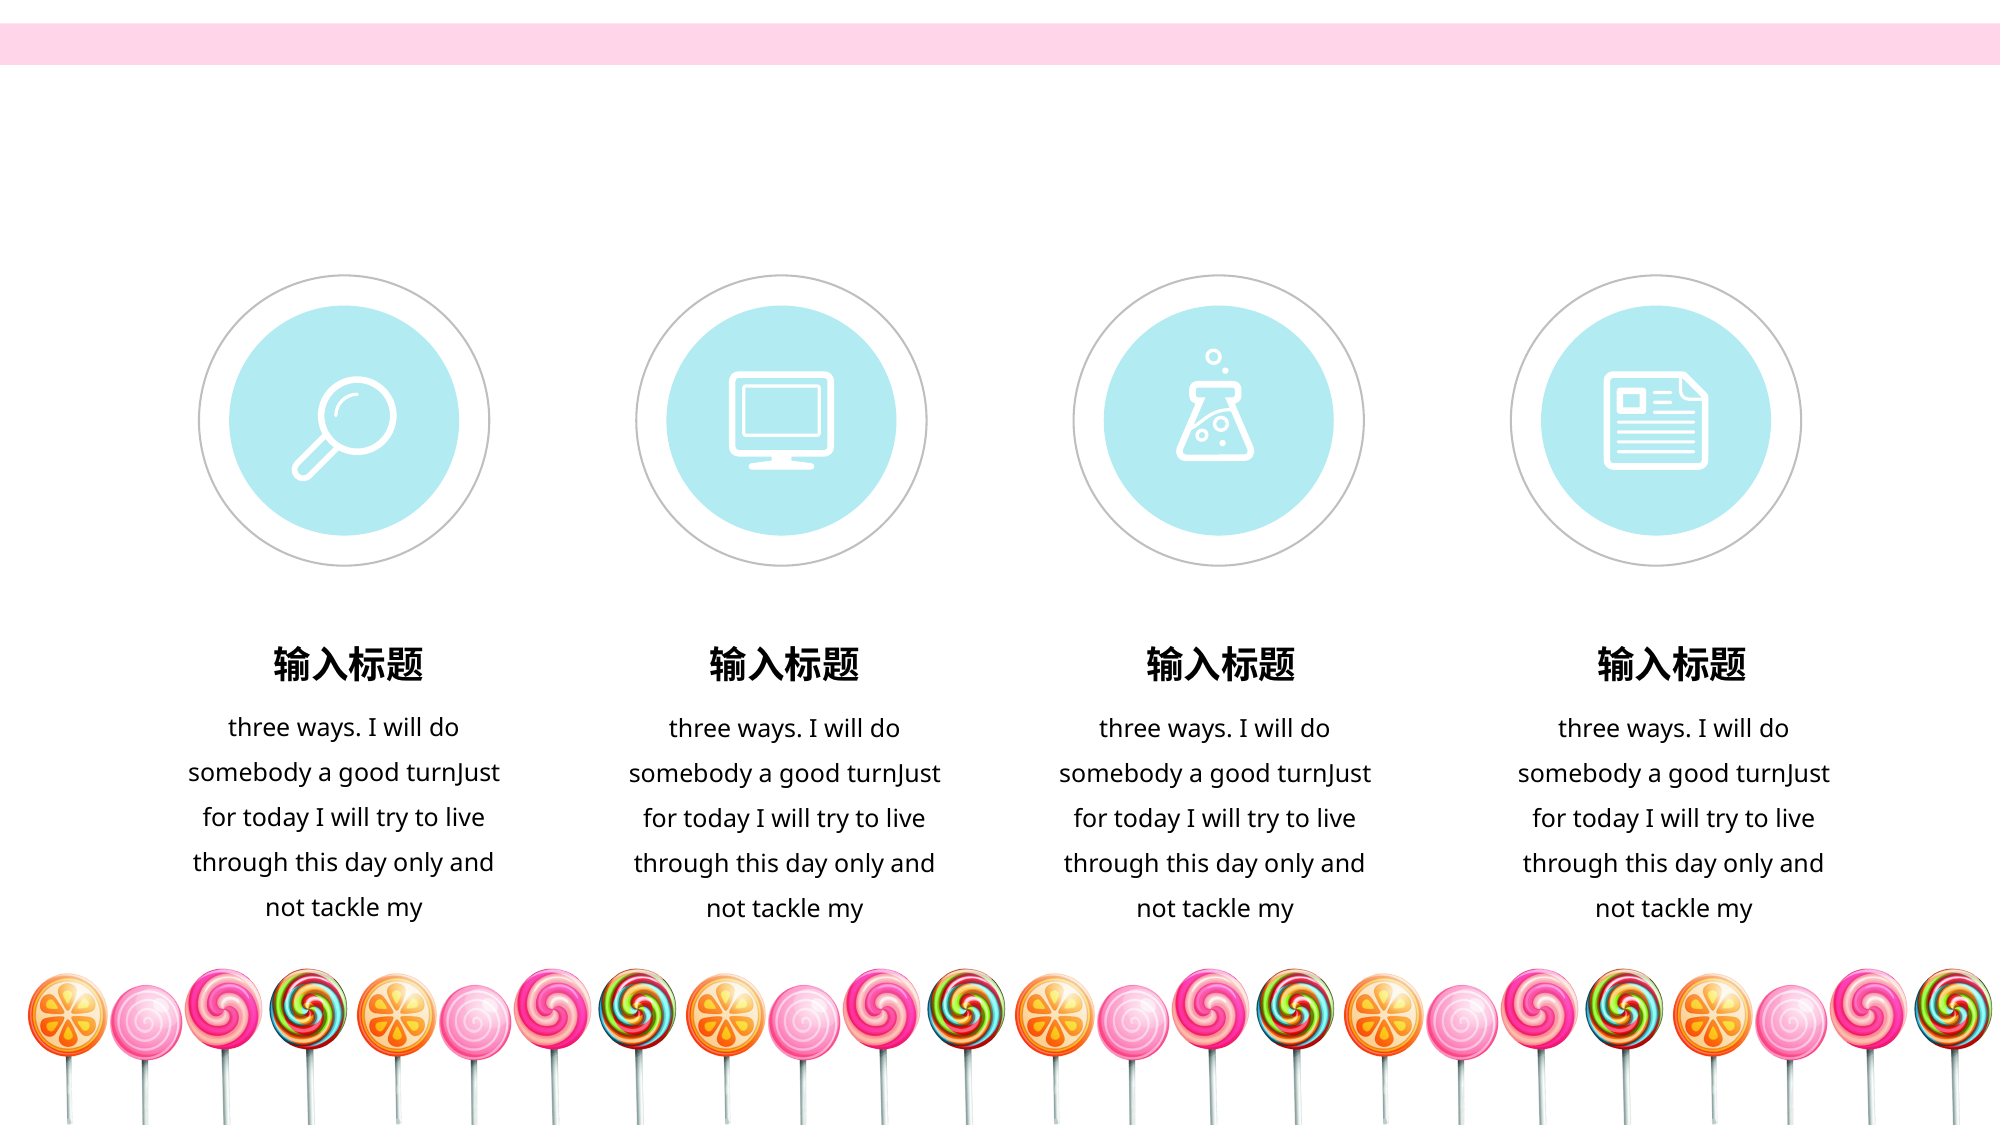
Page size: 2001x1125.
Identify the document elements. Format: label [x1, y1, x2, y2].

text_box [1486, 275, 1862, 888]
text_box [25, 953, 2000, 1125]
text_box [156, 275, 532, 887]
text_box [0, 22, 2000, 66]
text_box [1027, 275, 1403, 888]
text_box [597, 275, 973, 888]
